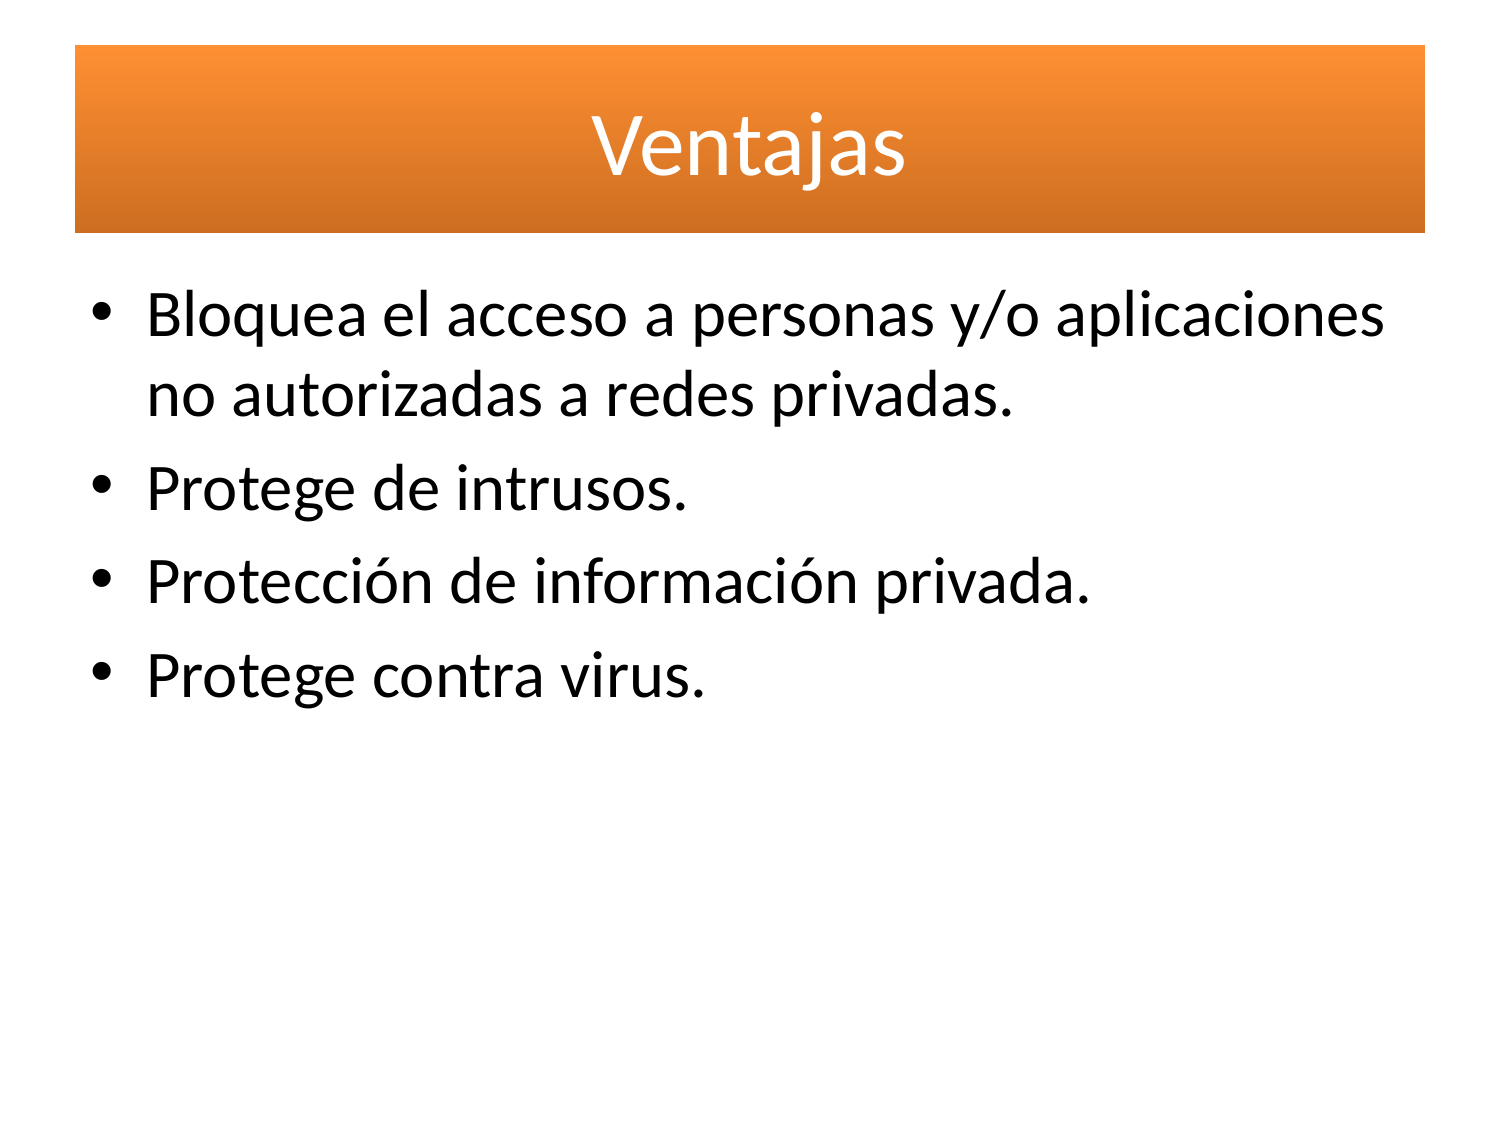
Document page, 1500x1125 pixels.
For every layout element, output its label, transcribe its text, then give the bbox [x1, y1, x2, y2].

title Ventajas [75, 45, 1425, 233]
list Bloquea el acceso a personas y/o aplicaciones no autorizadas a redes privadas. Protege de intrusos. Protección de información privada. Protege contra virus. [75, 262, 1425, 1005]
